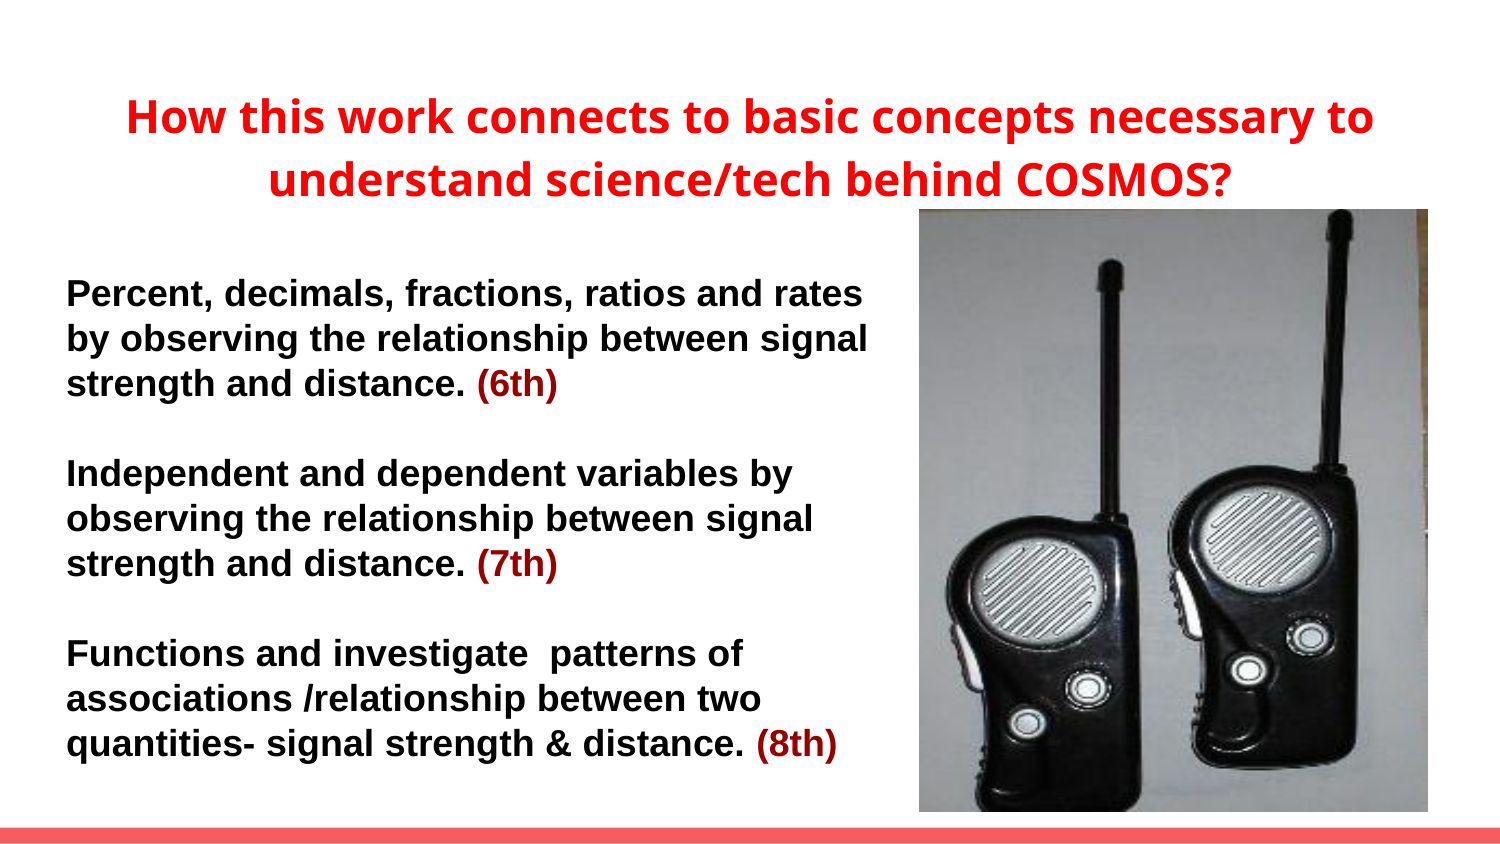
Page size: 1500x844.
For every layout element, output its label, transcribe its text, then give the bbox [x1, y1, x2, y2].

picture [919, 209, 1428, 813]
list Percent, decimals, fractions, ratios and rates by observing the relationship between signal strength and distance. (6th) Independent and dependent variables by observing the relationship between signal strength and distance. (7th) Functions and investigate patterns of associations /relationship between two quantities- signal strength & distance. (8th) [51, 209, 917, 812]
title How this work connects to basic concepts necessary to understand science/tech behind COSMOS? [51, 64, 1449, 257]
